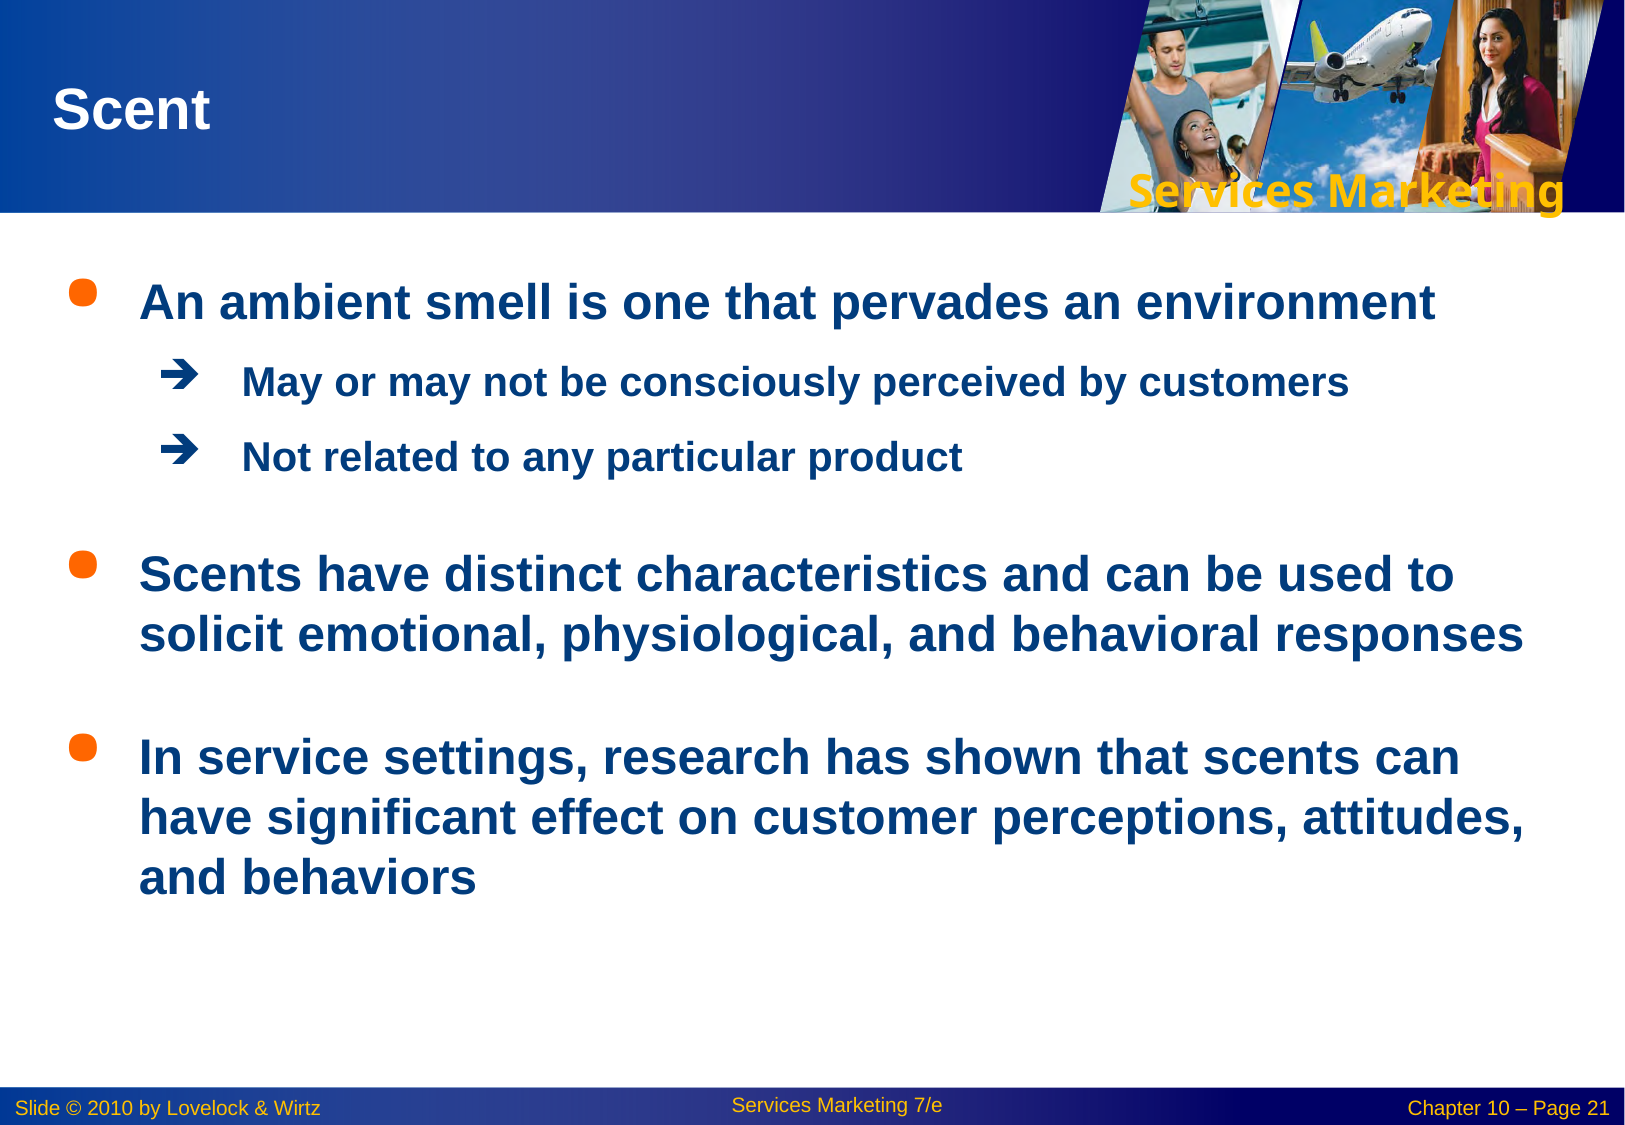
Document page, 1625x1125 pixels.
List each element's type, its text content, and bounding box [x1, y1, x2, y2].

picture [1546, 187, 1556, 202]
title Scent [36, 37, 1088, 176]
picture [1162, 186, 1172, 192]
picture [1100, 0, 1604, 213]
list An ambient smell is one that pervades an environment May or may not be consciously perceived by customers Not related to any particular product Scents have distinct characteristics and can be used to solicit emotional, physiological, and behavioral responses In service settings, research has shown that scents can have significant effect on customer perceptions, attitudes, and behaviors [49, 261, 1588, 1051]
